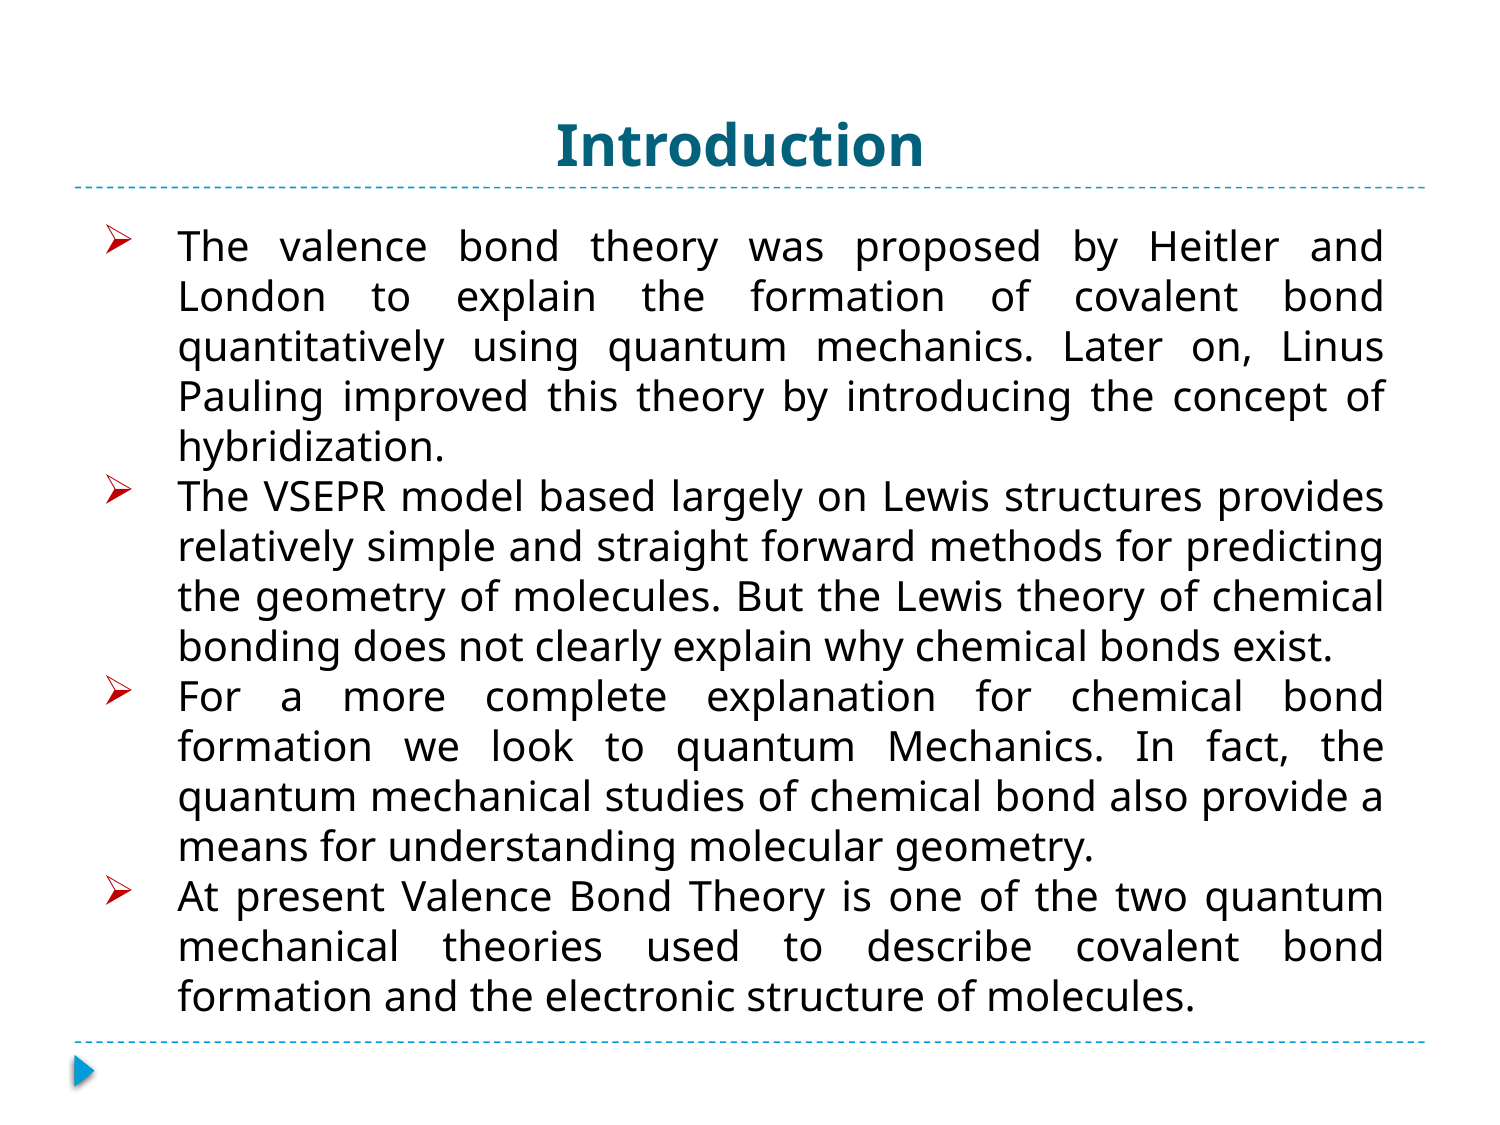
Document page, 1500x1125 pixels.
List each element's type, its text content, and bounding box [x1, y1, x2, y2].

title Introduction [75, 37, 1425, 188]
text_box The valence bond theory was proposed by Heitler and London to explain the formation of covalent bond quantitatively using quantum mechanics. Later on, Linus Pauling improved this theory by introducing the concept of hybridization. The VSEPR model based largely on Lewis structures provides relatively simple and straight forward methods for predicting the geometry of molecules. But the Lewis theory of chemical bonding does not clearly explain why chemical bonds exist. For a more complete explanation for chemical bond formation we look to quantum Mechanics. In fact, the quantum mechanical studies of chemical bond also provide a means for understanding molecular geometry. At present Valence Bond Theory is one of the two quantum mechanical theories used to describe covalent bond formation and the electronic structure of molecules. [87, 212, 1400, 1028]
